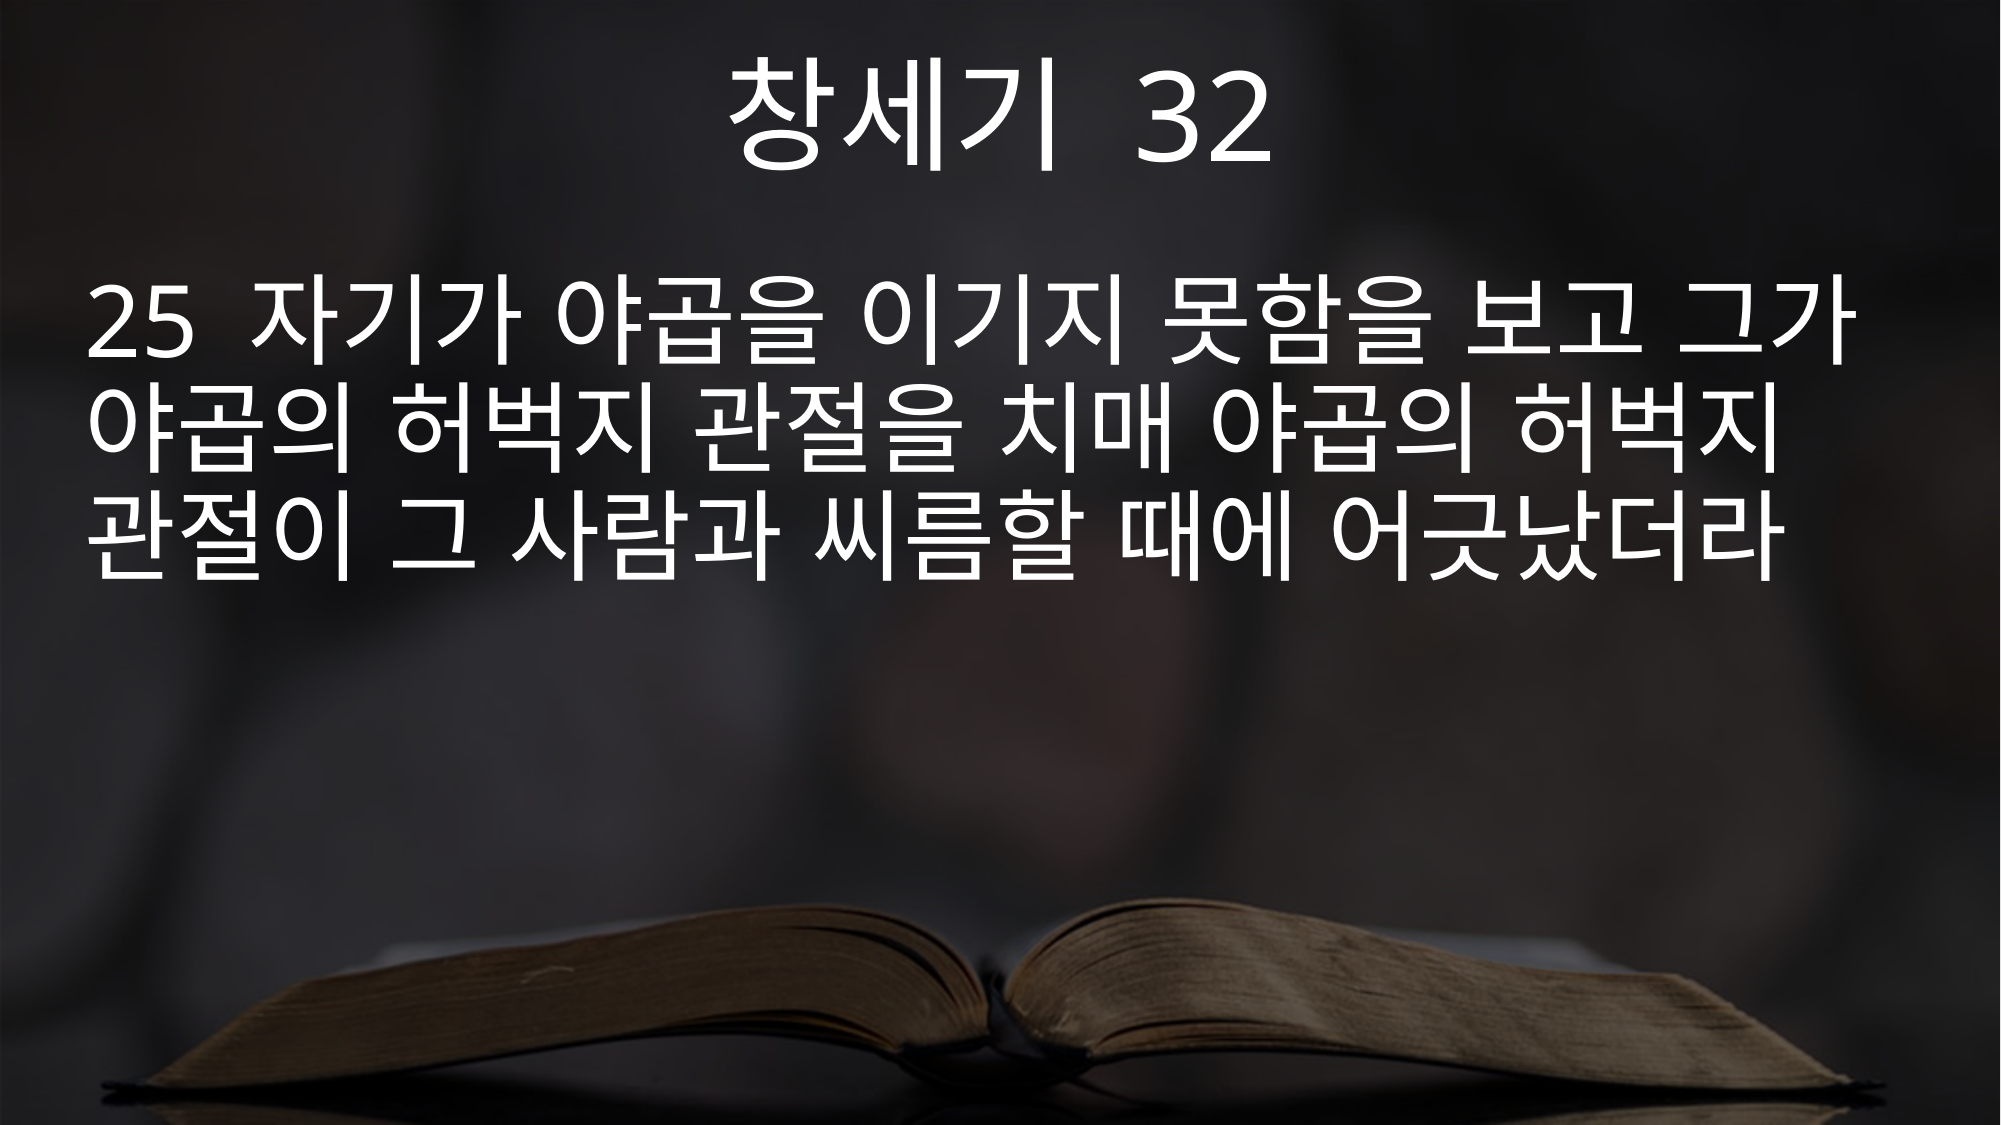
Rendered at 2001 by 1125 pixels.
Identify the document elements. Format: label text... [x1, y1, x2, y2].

picture [0, 0, 2001, 1125]
footer 창세기 32 [0, 32, 2000, 192]
list 25 자기가 야곱을 이기지 못함을 보고 그가 야곱의 허벅지 관절을 치매 야곱의 허벅지 관절이 그 사람과 씨름할 때에 어긋났더라 [69, 263, 1953, 423]
